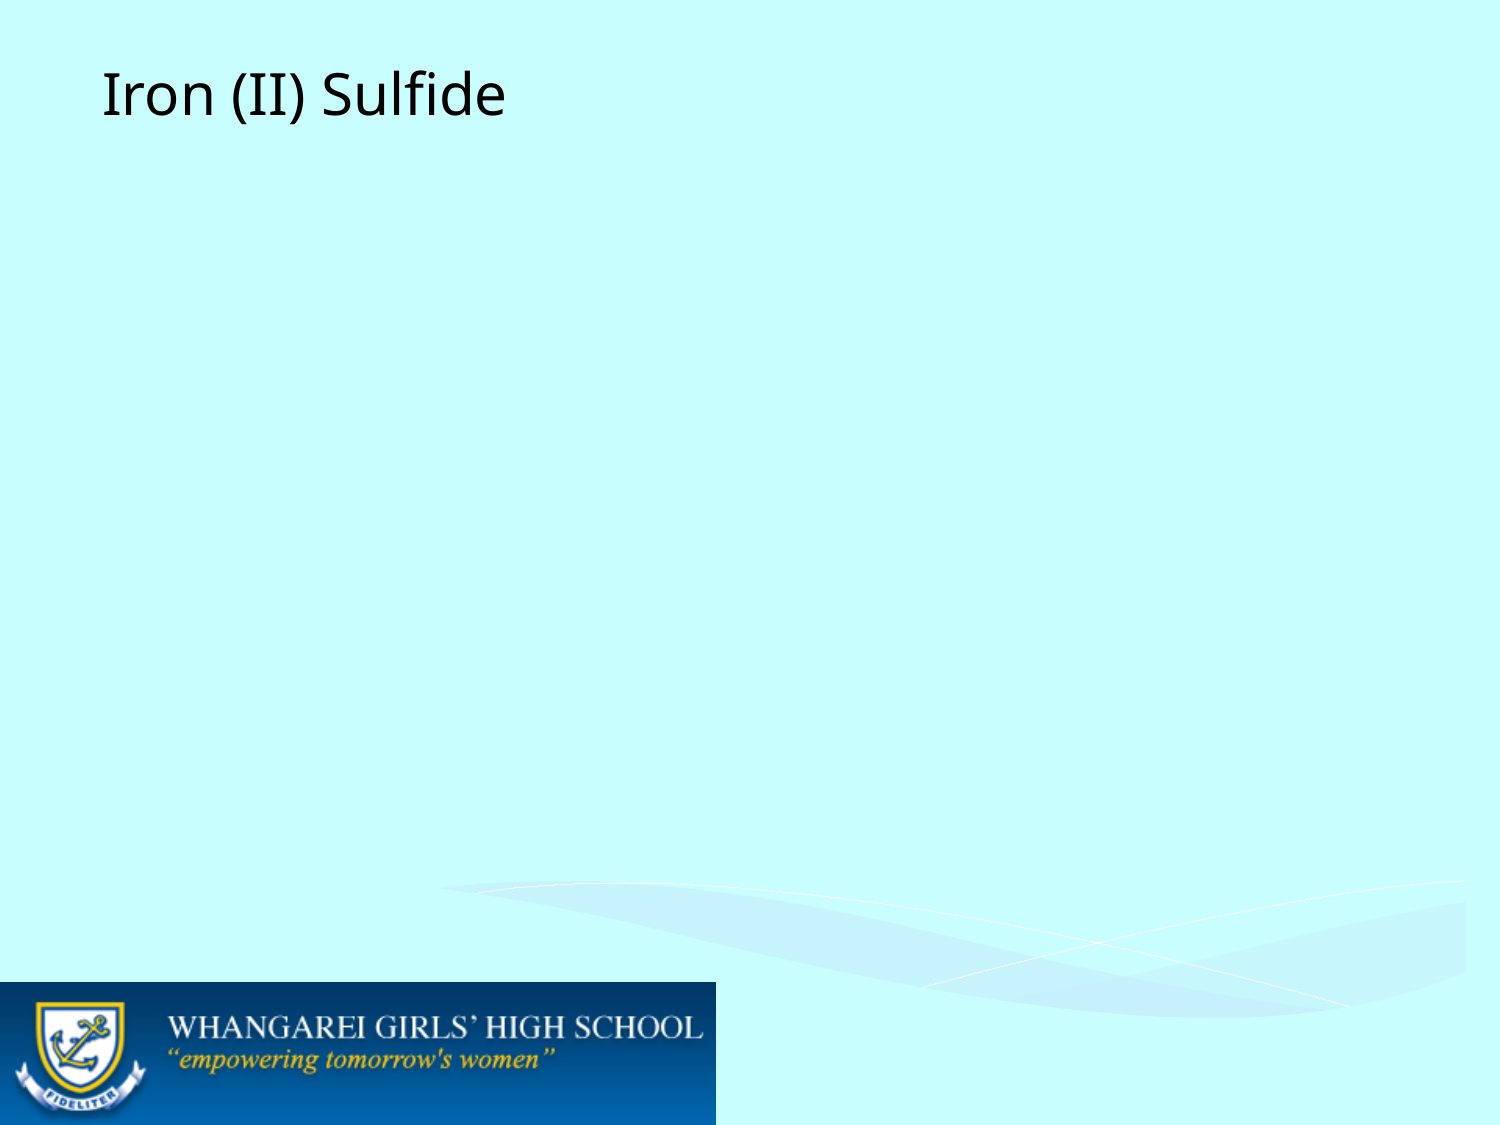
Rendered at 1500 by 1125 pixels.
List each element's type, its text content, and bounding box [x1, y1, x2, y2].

text_box Iron (II) Sulfide [87, 50, 588, 135]
picture [0, 982, 716, 1125]
